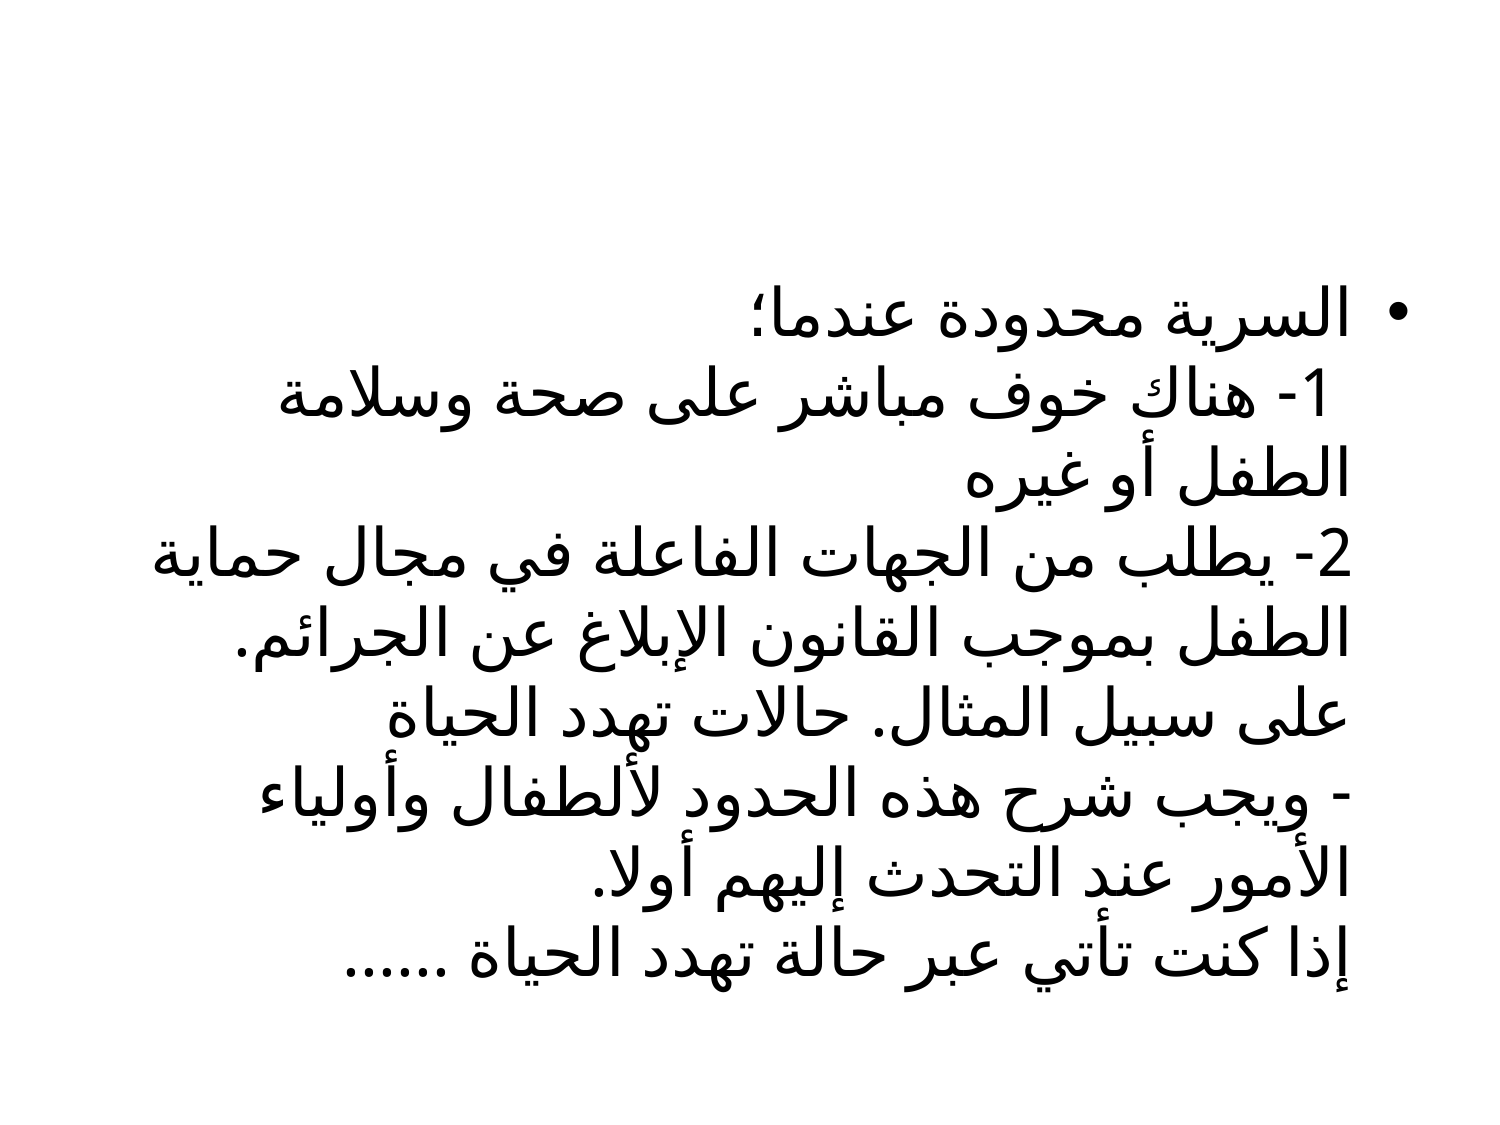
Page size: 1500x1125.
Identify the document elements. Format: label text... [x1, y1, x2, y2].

list السرية محدودة عندما؛ 1- هناك خوف مباشر على صحة وسلامة الطفل أو غيره 2- يطلب من الجهات الفاعلة في مجال حماية الطفل بموجب القانون الإبلاغ عن الجرائم. على سبيل المثال. حالات تهدد الحياة - ويجب شرح هذه الحدود لألطفال وأولياء الأمور عند التحدث إليهم أولا. إذا كنت تأتي عبر حالة تهدد الحياة ...... [75, 262, 1425, 1005]
